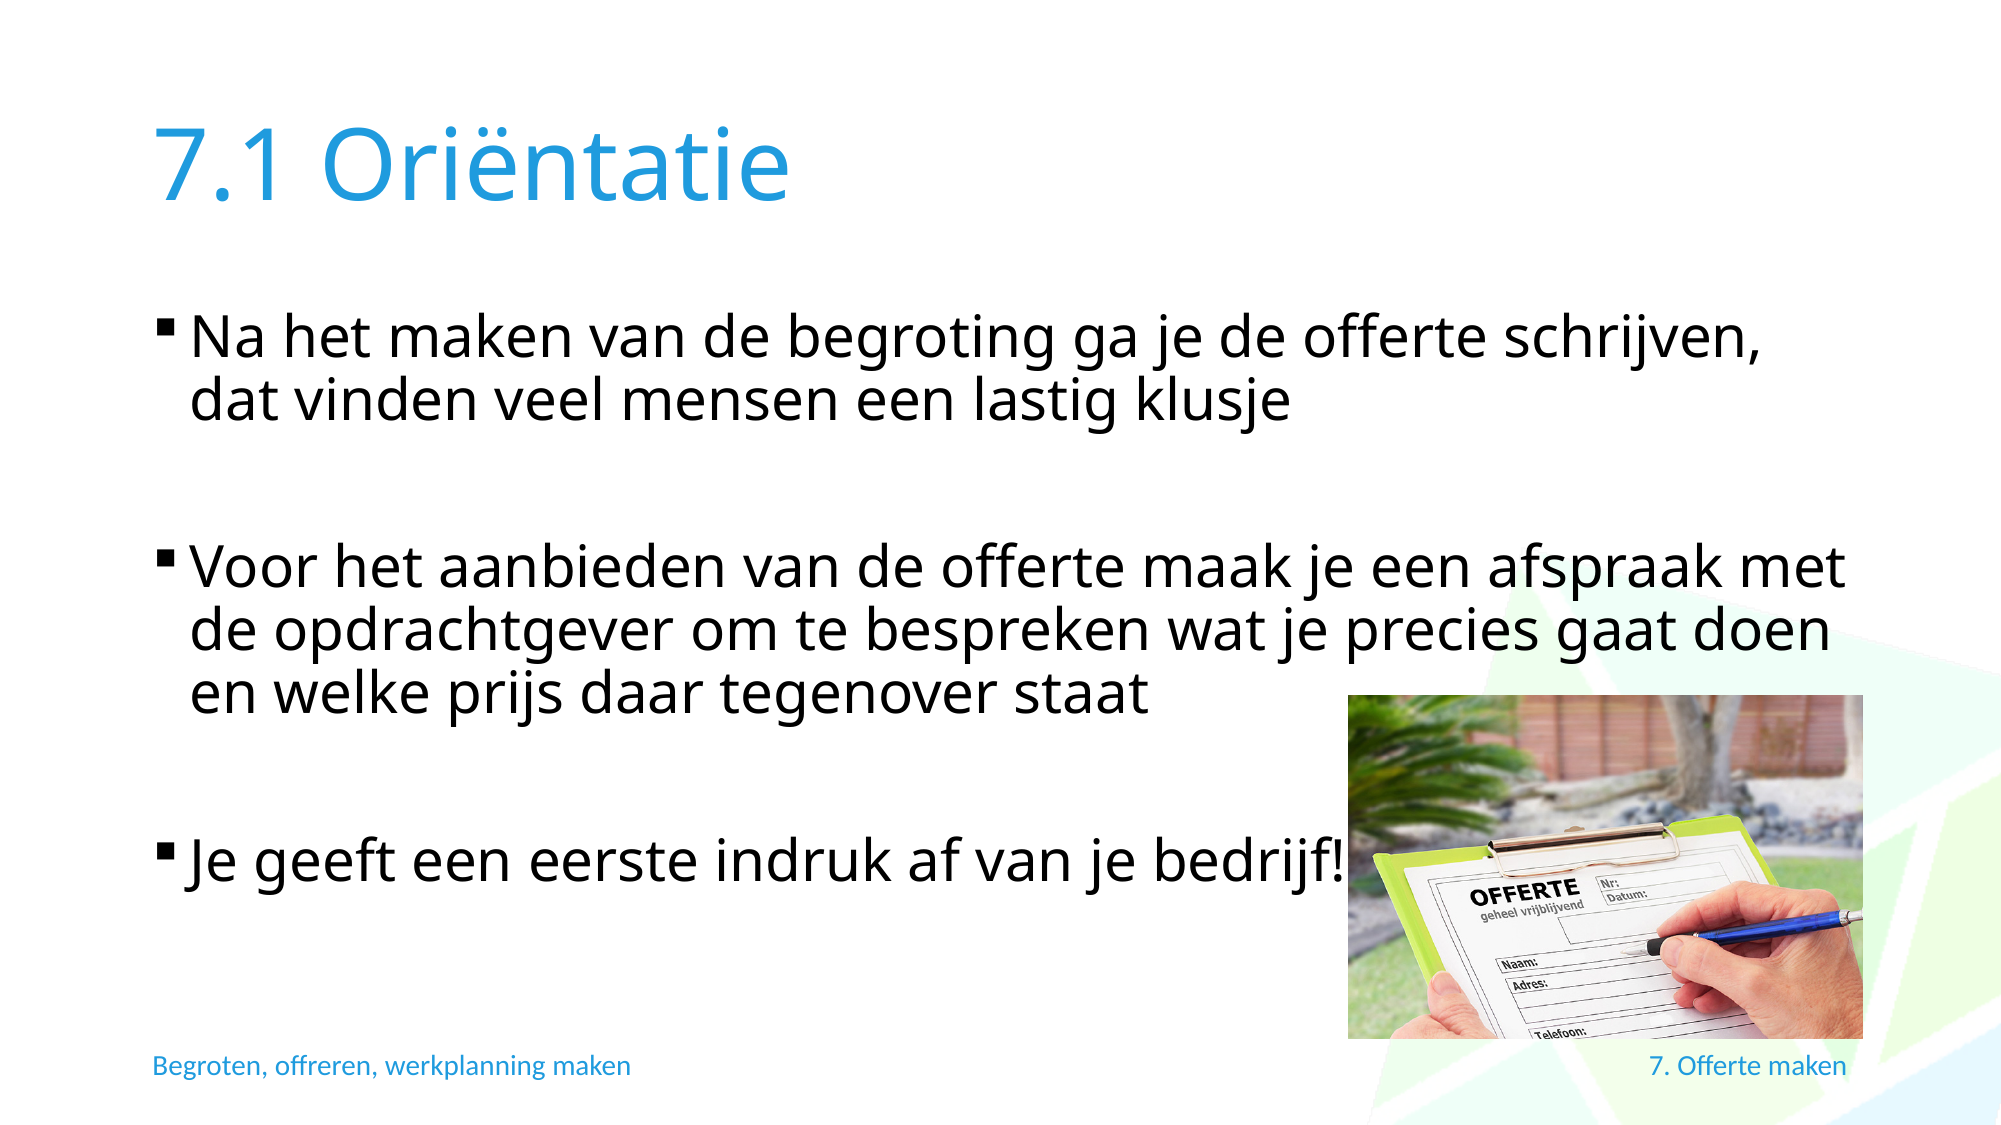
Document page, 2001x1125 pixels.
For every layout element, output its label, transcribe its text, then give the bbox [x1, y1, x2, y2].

picture [1348, 695, 1863, 1039]
list 7. Offerte maken [1412, 1042, 1863, 1103]
list Begroten, offreren, werkplanning maken [137, 1042, 658, 1087]
list Na het maken van de begroting ga je de offerte schrijven, dat vinden veel mensen een lastig klusje Voor het aanbieden van de offerte maak je een afspraak met de opdrachtgever om te bespreken wat je precies gaat doen en welke prijs daar tegenover staat Je geeft een eerste indruk af van je bedrijf! [137, 299, 1863, 1014]
title 7.1 Oriëntatie [137, 59, 1863, 278]
